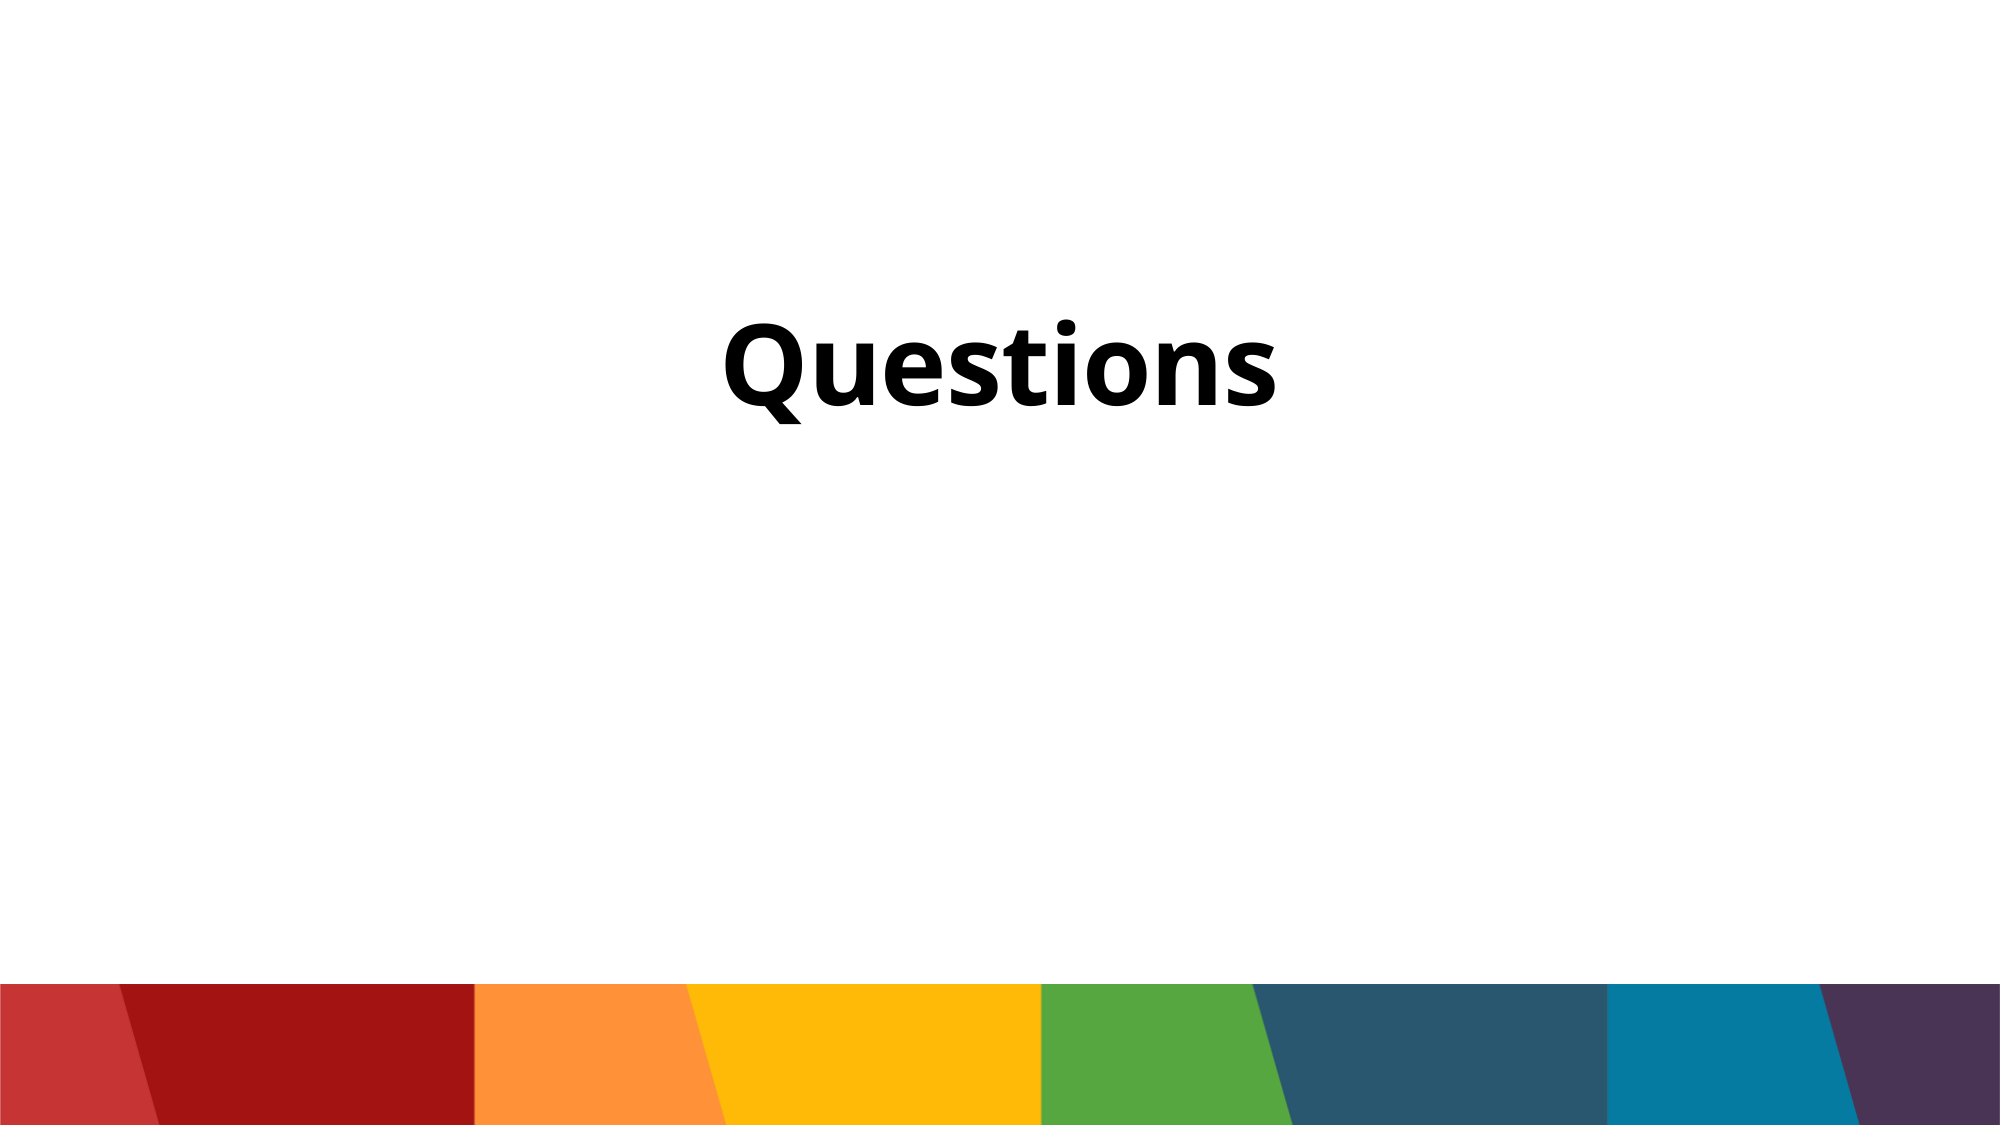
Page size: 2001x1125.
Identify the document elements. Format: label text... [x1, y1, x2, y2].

picture [1820, 984, 2000, 1125]
title Questions [250, 292, 1750, 429]
picture [0, 984, 1608, 1125]
